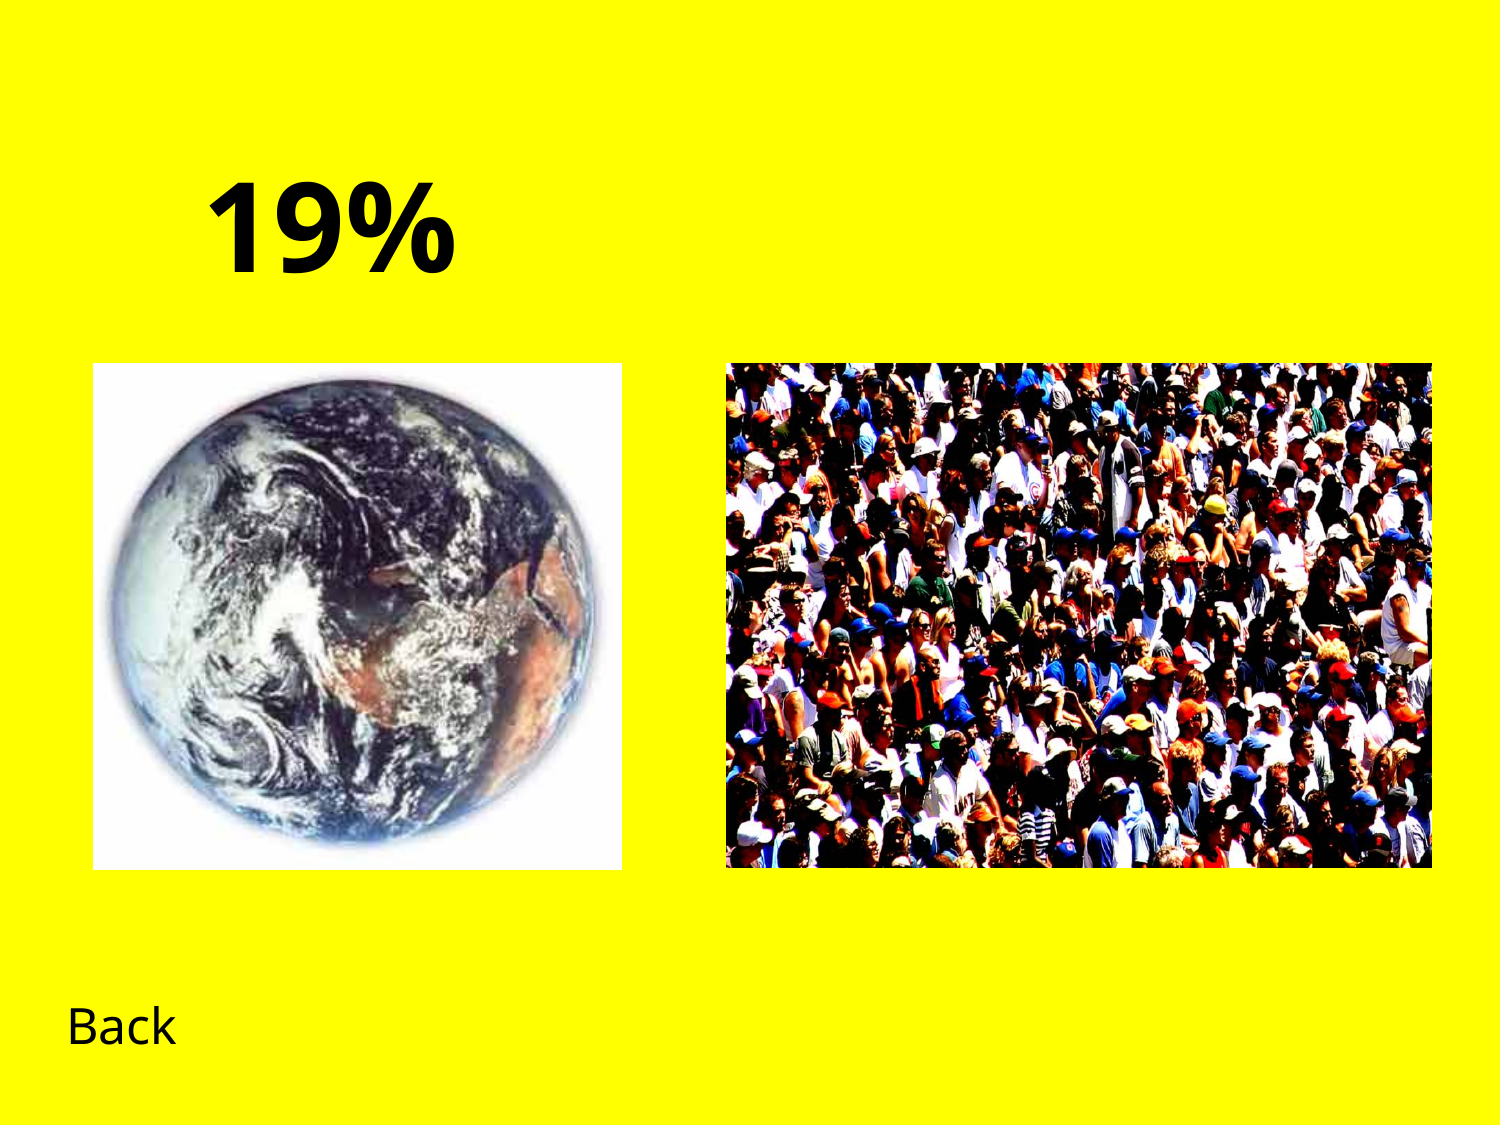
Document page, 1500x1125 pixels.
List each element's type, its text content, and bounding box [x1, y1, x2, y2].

picture [93, 363, 623, 870]
text_box Back [51, 987, 290, 1063]
text_box 19% [187, 140, 525, 306]
picture [726, 363, 1432, 868]
